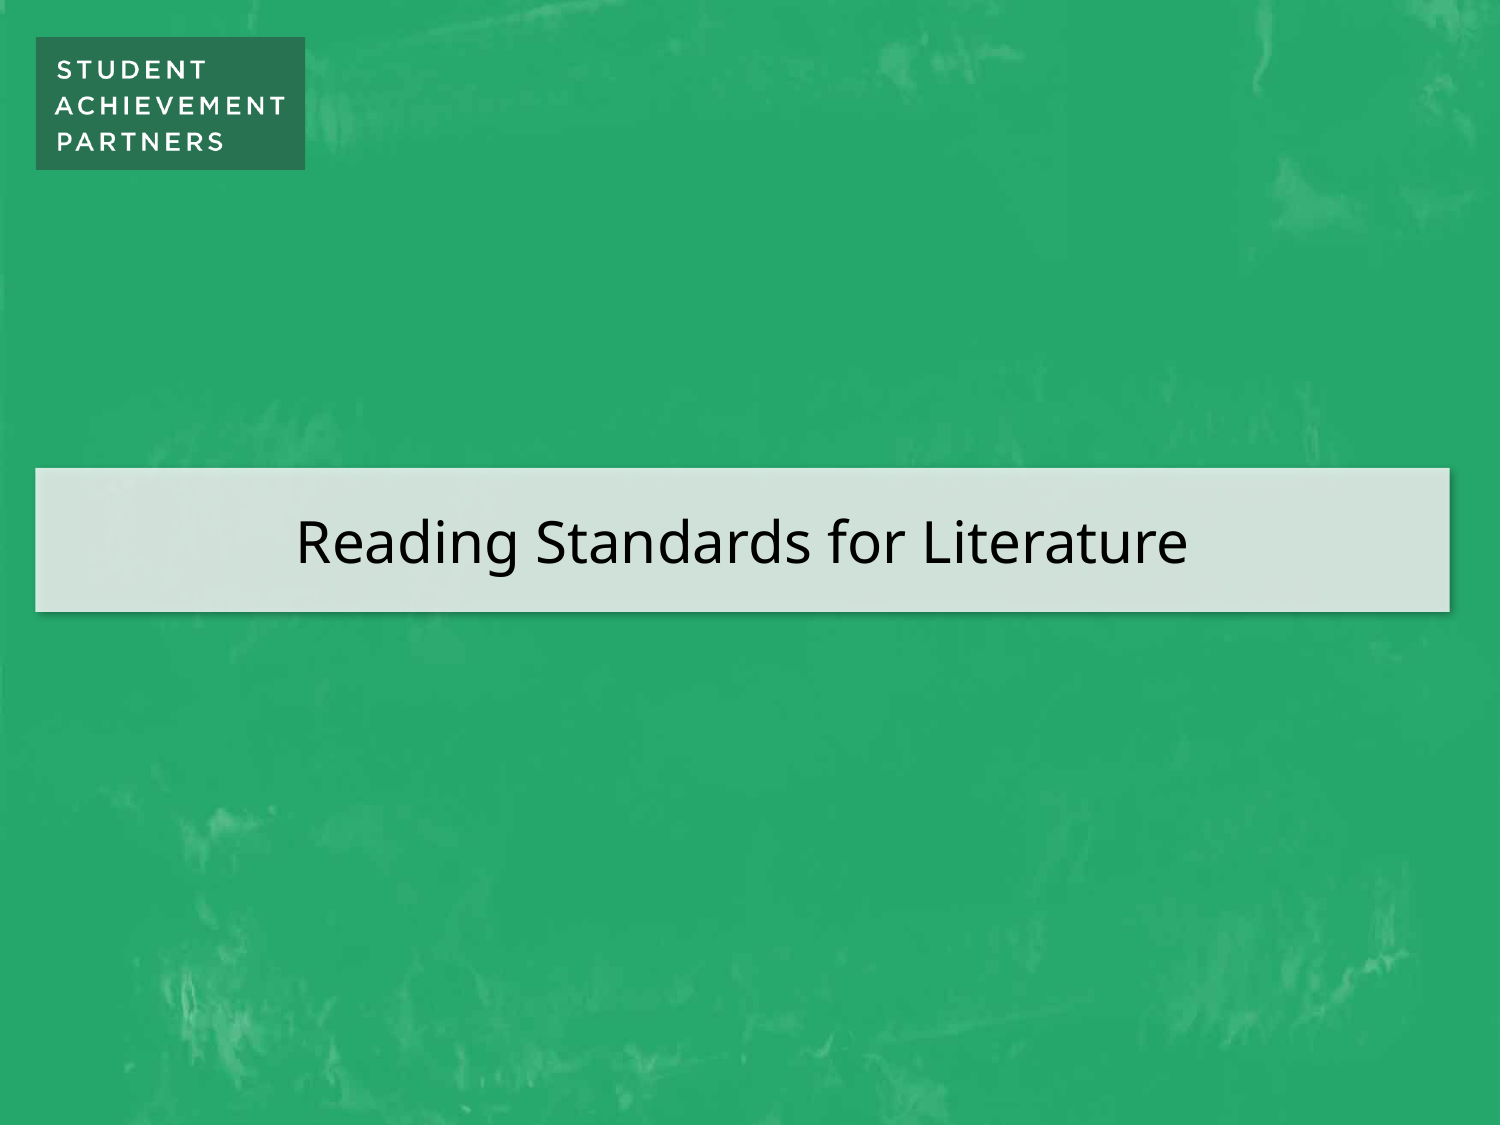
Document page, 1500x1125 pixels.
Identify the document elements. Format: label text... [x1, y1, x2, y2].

title Reading Standards for Literature [35, 468, 1450, 612]
picture [0, 0, 1500, 1125]
